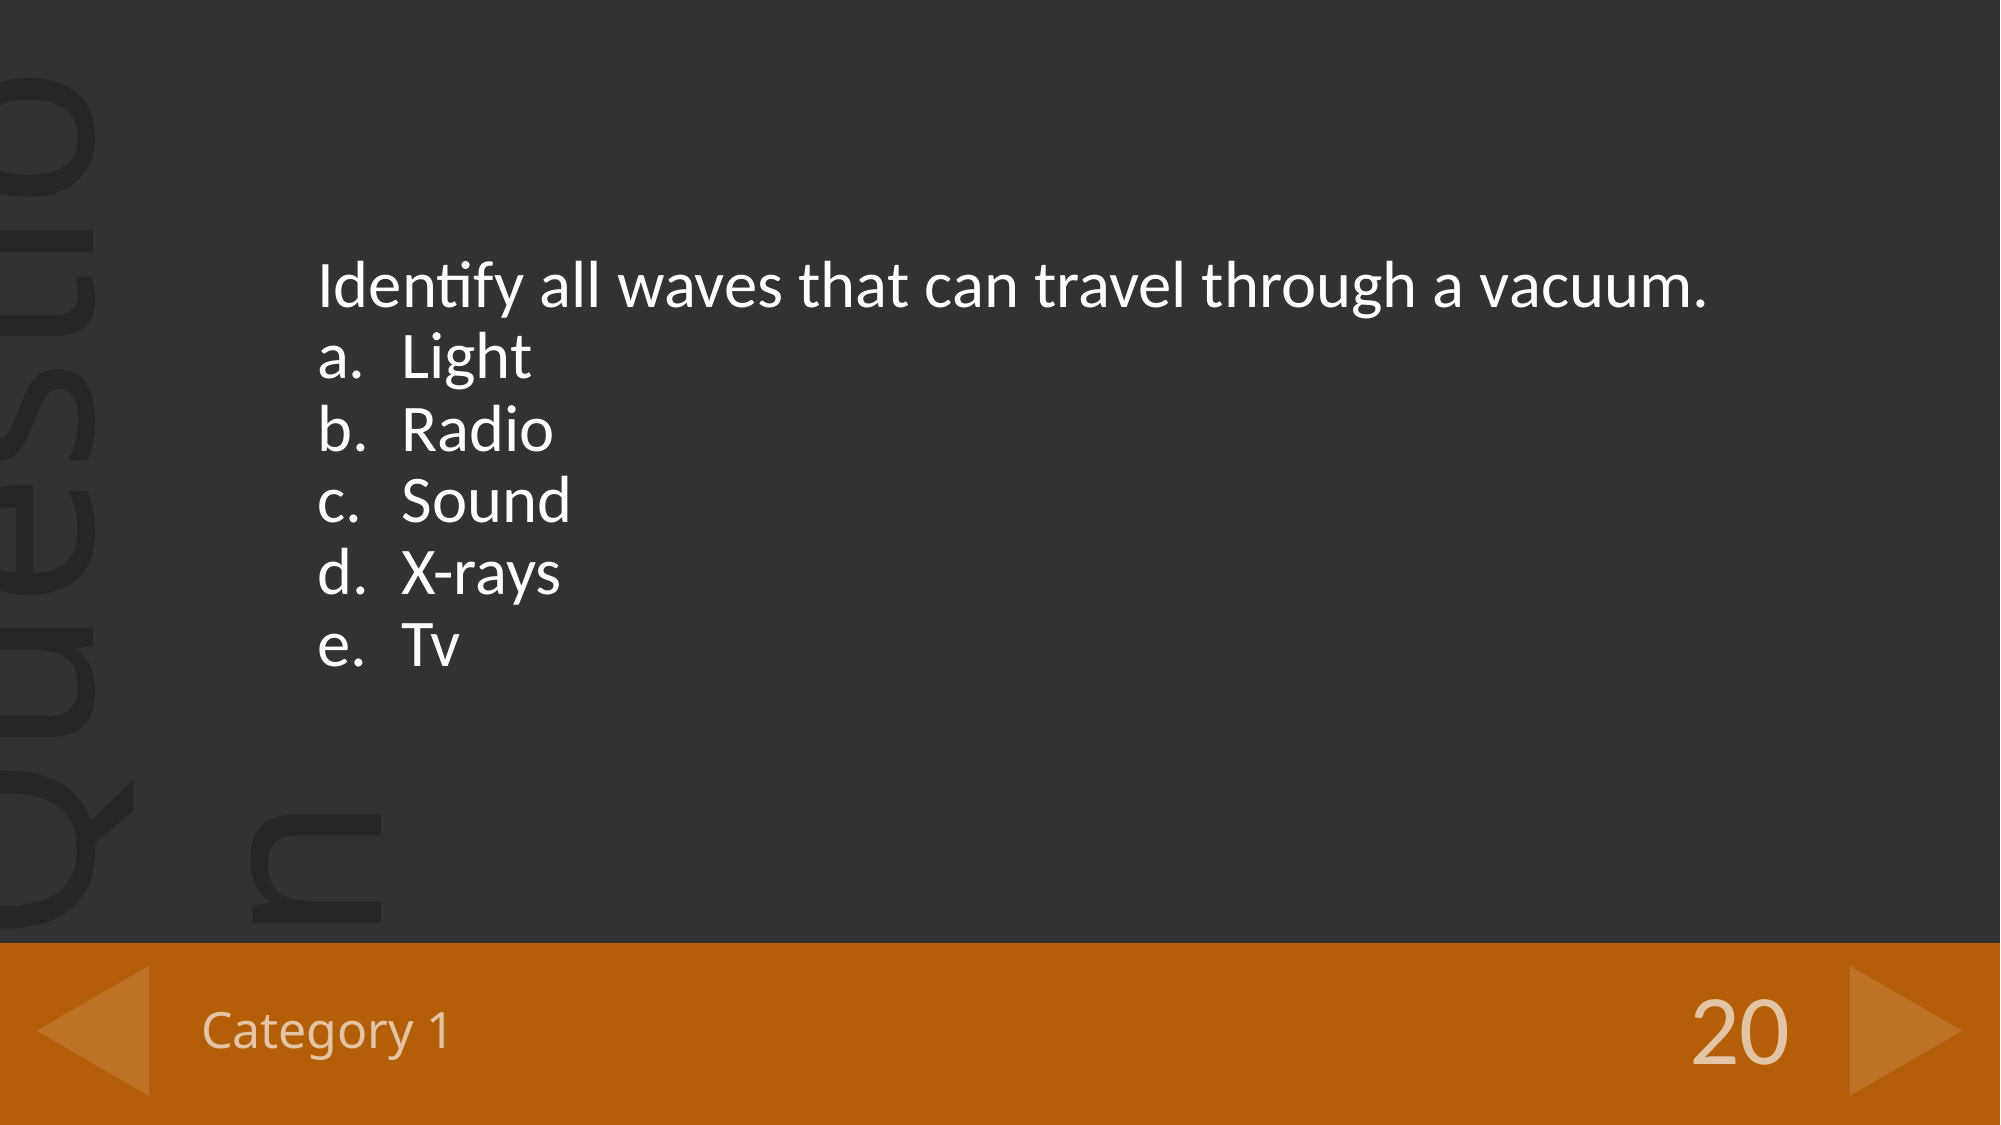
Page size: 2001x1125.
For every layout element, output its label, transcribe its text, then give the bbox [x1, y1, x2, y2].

title Category 1 [185, 967, 1494, 1097]
list Identify all waves that can travel through a vacuum. Light Radio Sound X-rays Tv [302, 134, 1760, 797]
list 20 [1494, 967, 1806, 1097]
